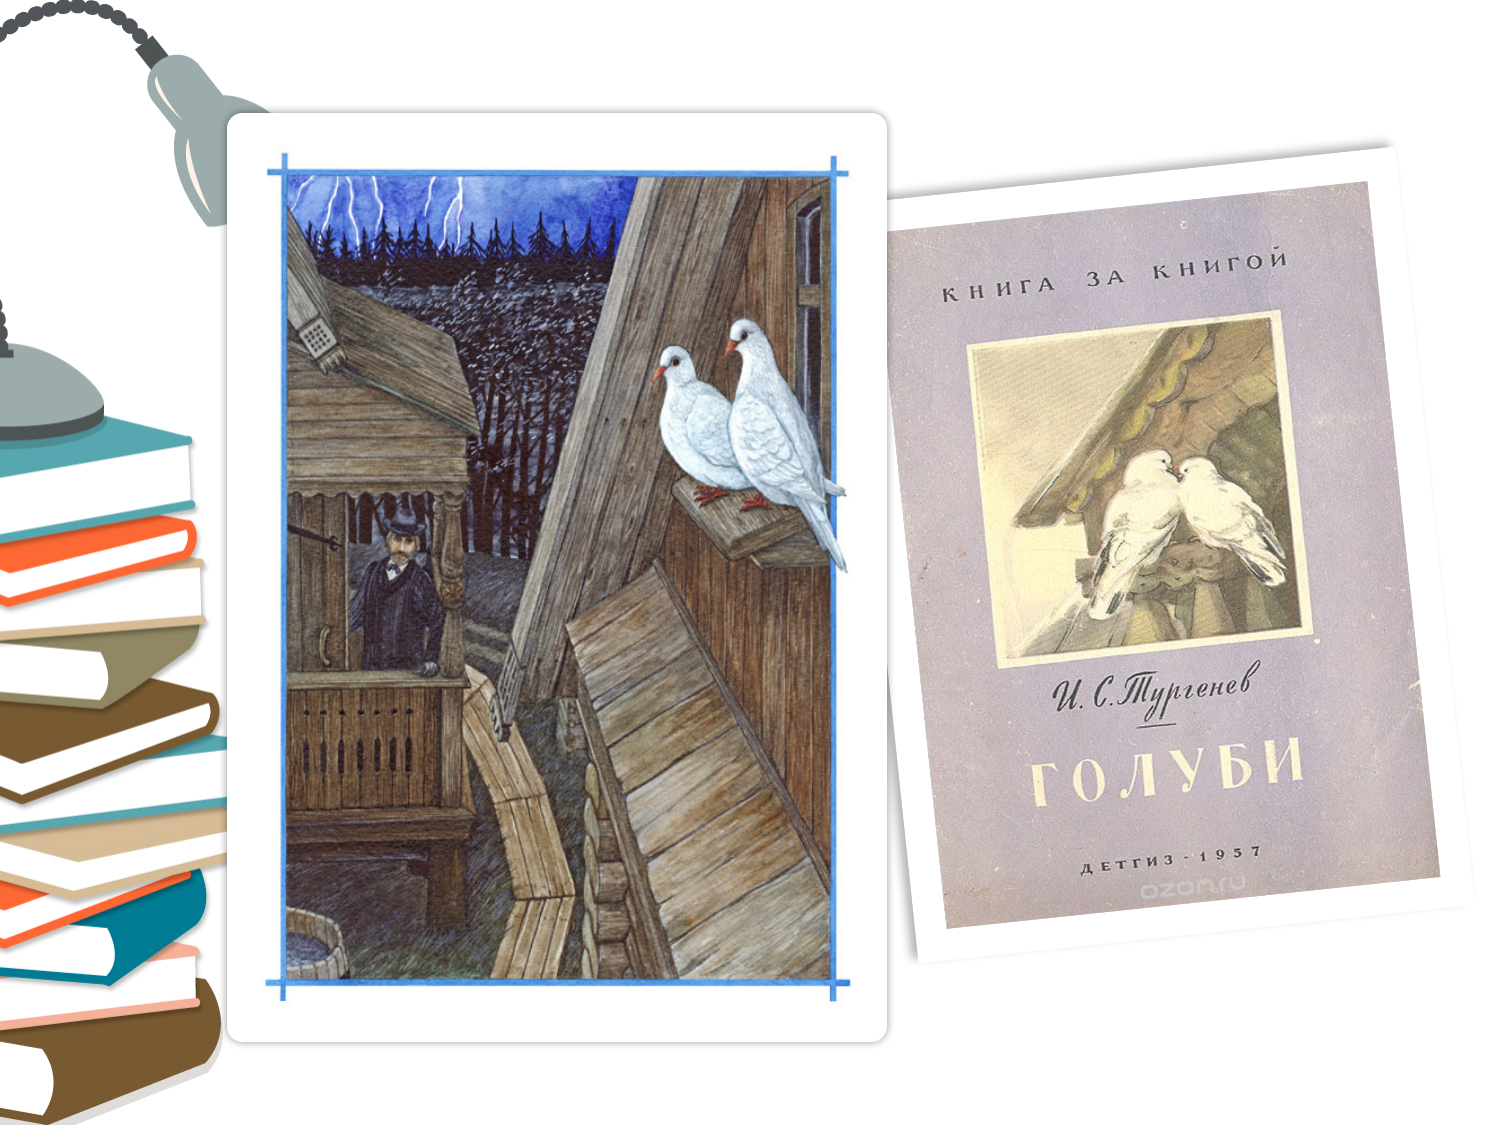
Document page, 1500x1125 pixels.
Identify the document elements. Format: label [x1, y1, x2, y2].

picture [0, 0, 1500, 1125]
list [908, 205, 1406, 905]
list [258, 144, 856, 1011]
